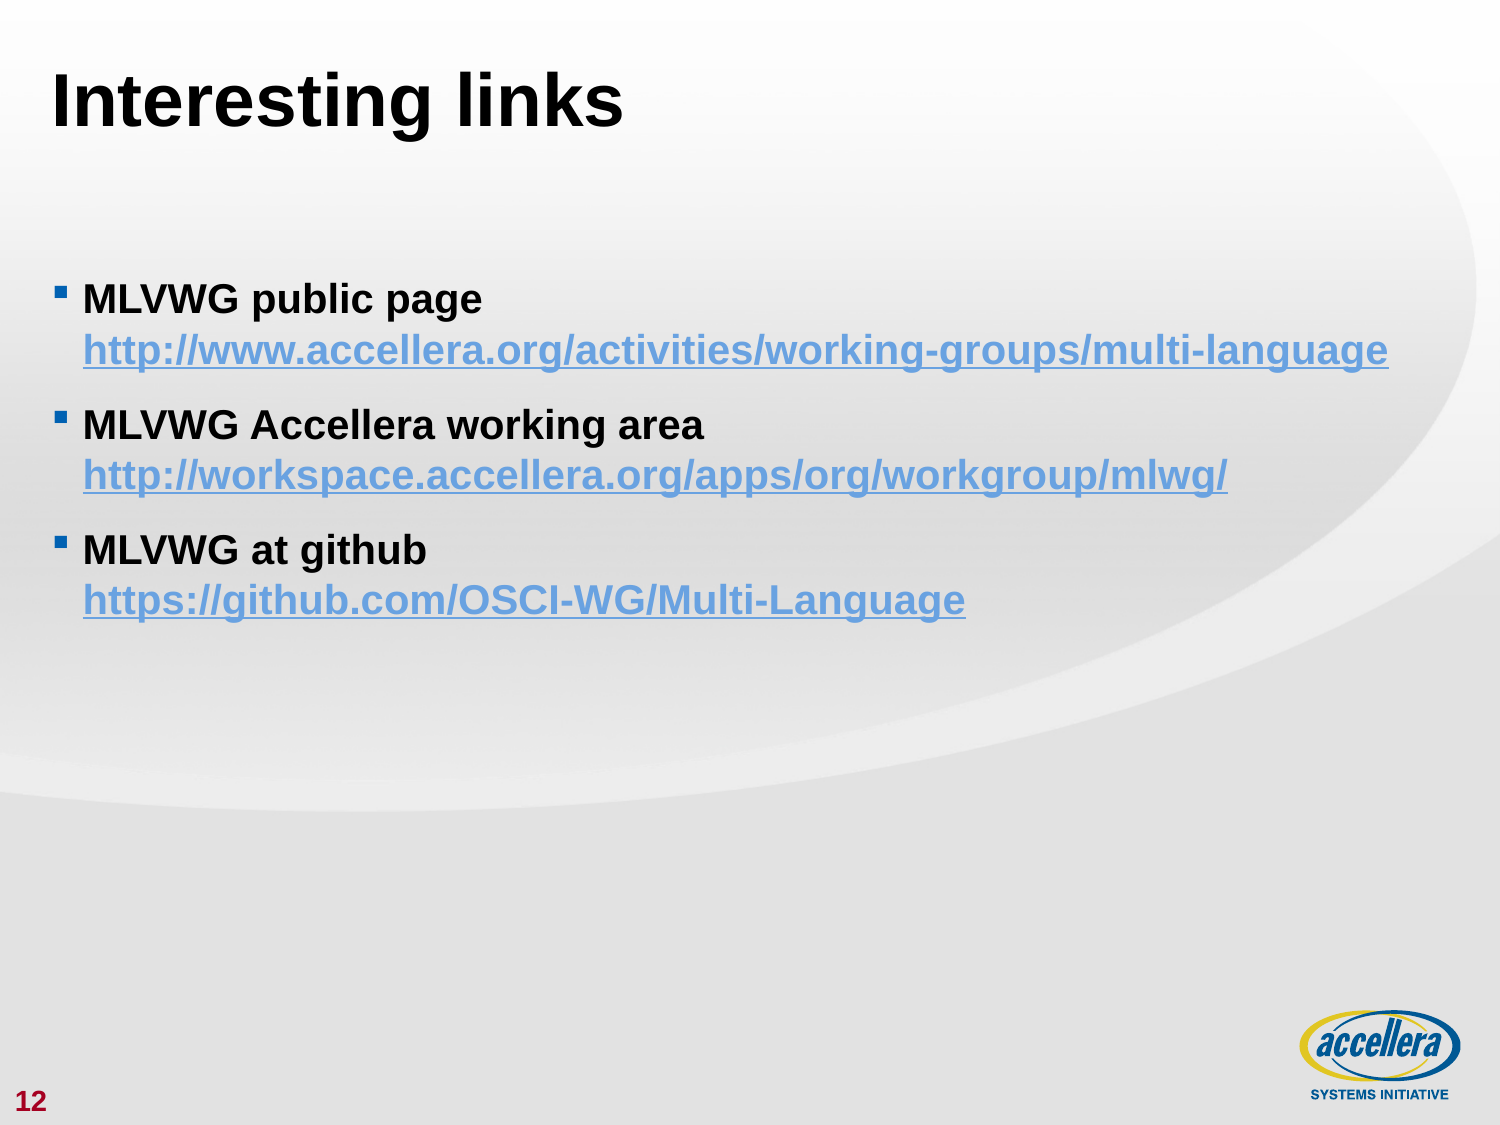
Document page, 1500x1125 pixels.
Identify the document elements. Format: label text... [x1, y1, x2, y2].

list MLVWG public page http://www.accellera.org/activities/working-groups/multi-language MLVWG Accellera working area http://workspace.accellera.org/apps/org/workgroup/mlwg/ MLVWG at github https://github.com/OSCI-WG/Multi-Language [51, 264, 1451, 986]
title Interesting links [51, 51, 1451, 151]
picture [0, 0, 1500, 1125]
text_box 12 [0, 1074, 450, 1125]
